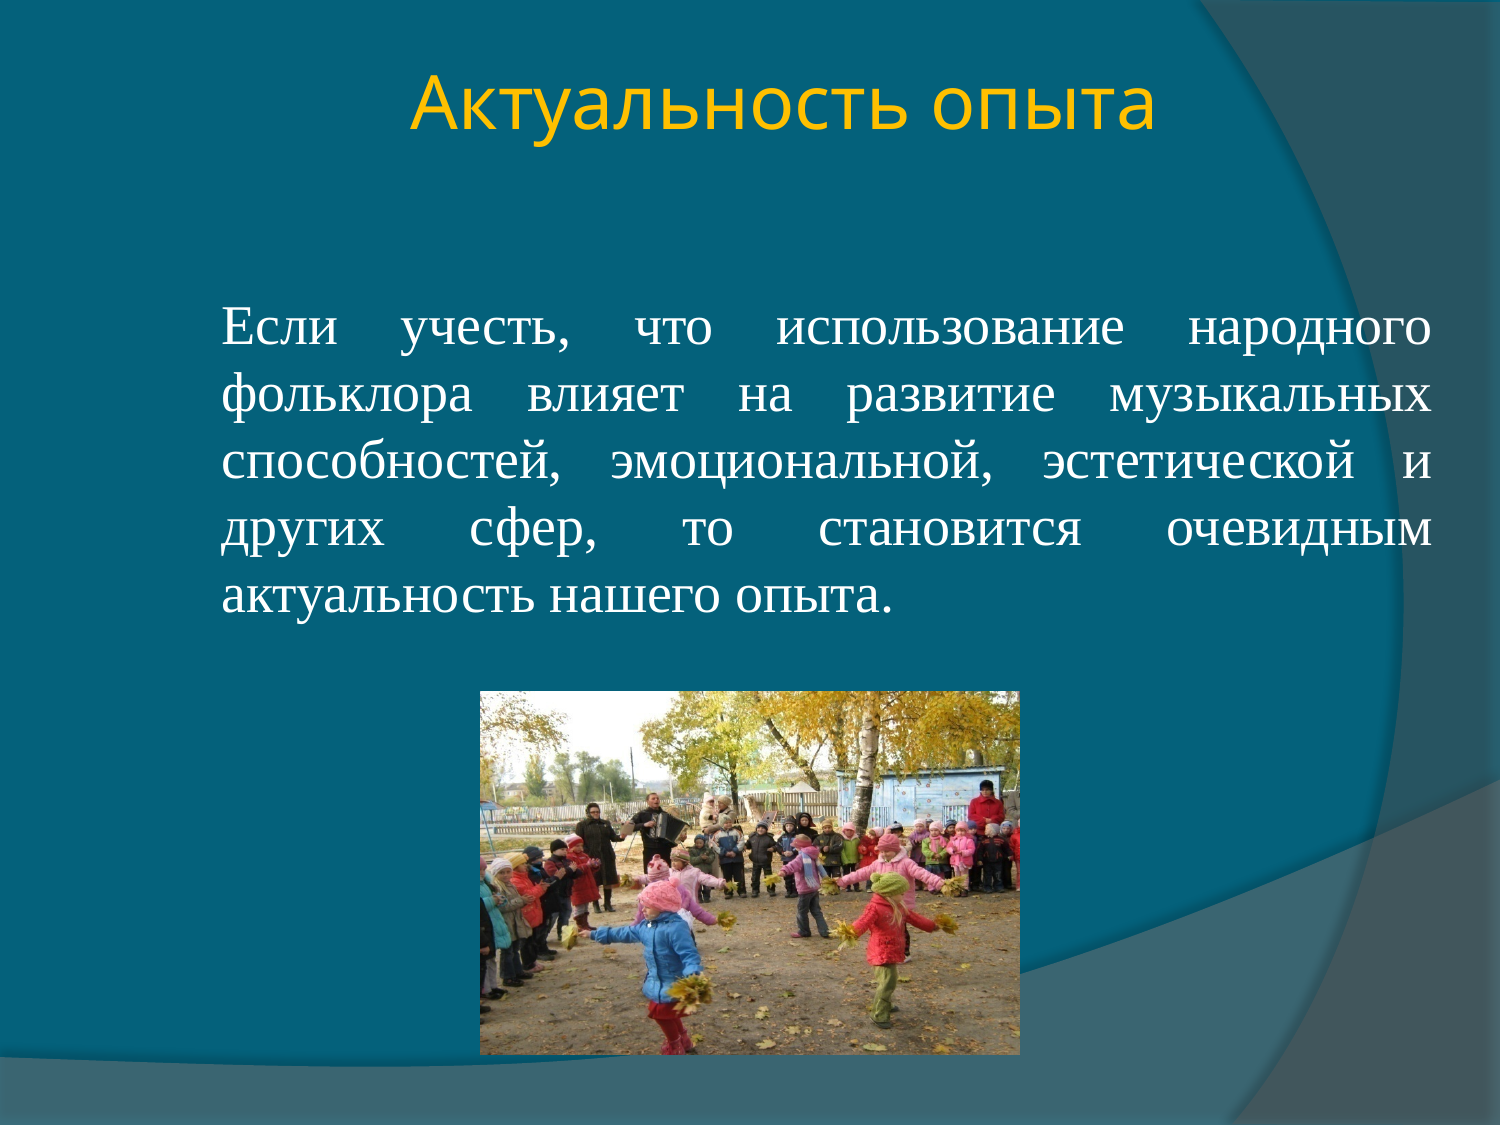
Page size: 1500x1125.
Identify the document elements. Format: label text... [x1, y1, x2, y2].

picture [481, 692, 1020, 1055]
list Если учесть, что использование народного фольклора влияет на развитие музыкальных способностей, эмоциональной, эстетической и других сфер, то становится очевидным актуальность нашего опыта. [140, 281, 1448, 633]
title Актуальность опыта [175, 0, 1414, 202]
